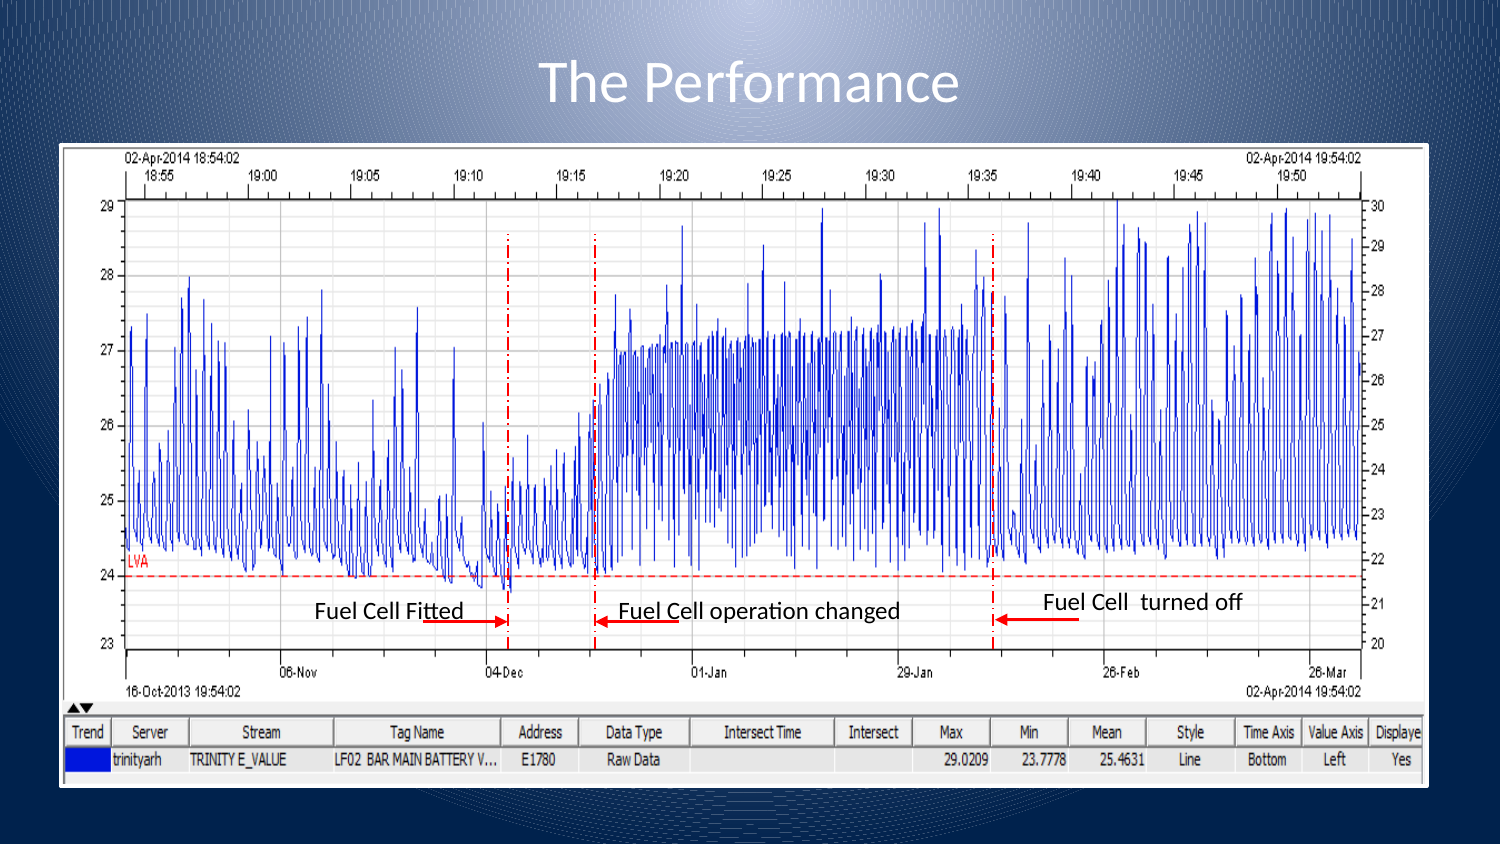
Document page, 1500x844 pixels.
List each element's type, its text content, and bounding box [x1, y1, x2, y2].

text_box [271, 234, 1313, 650]
title The Performance [75, 33, 1425, 122]
picture [62, 146, 1426, 785]
